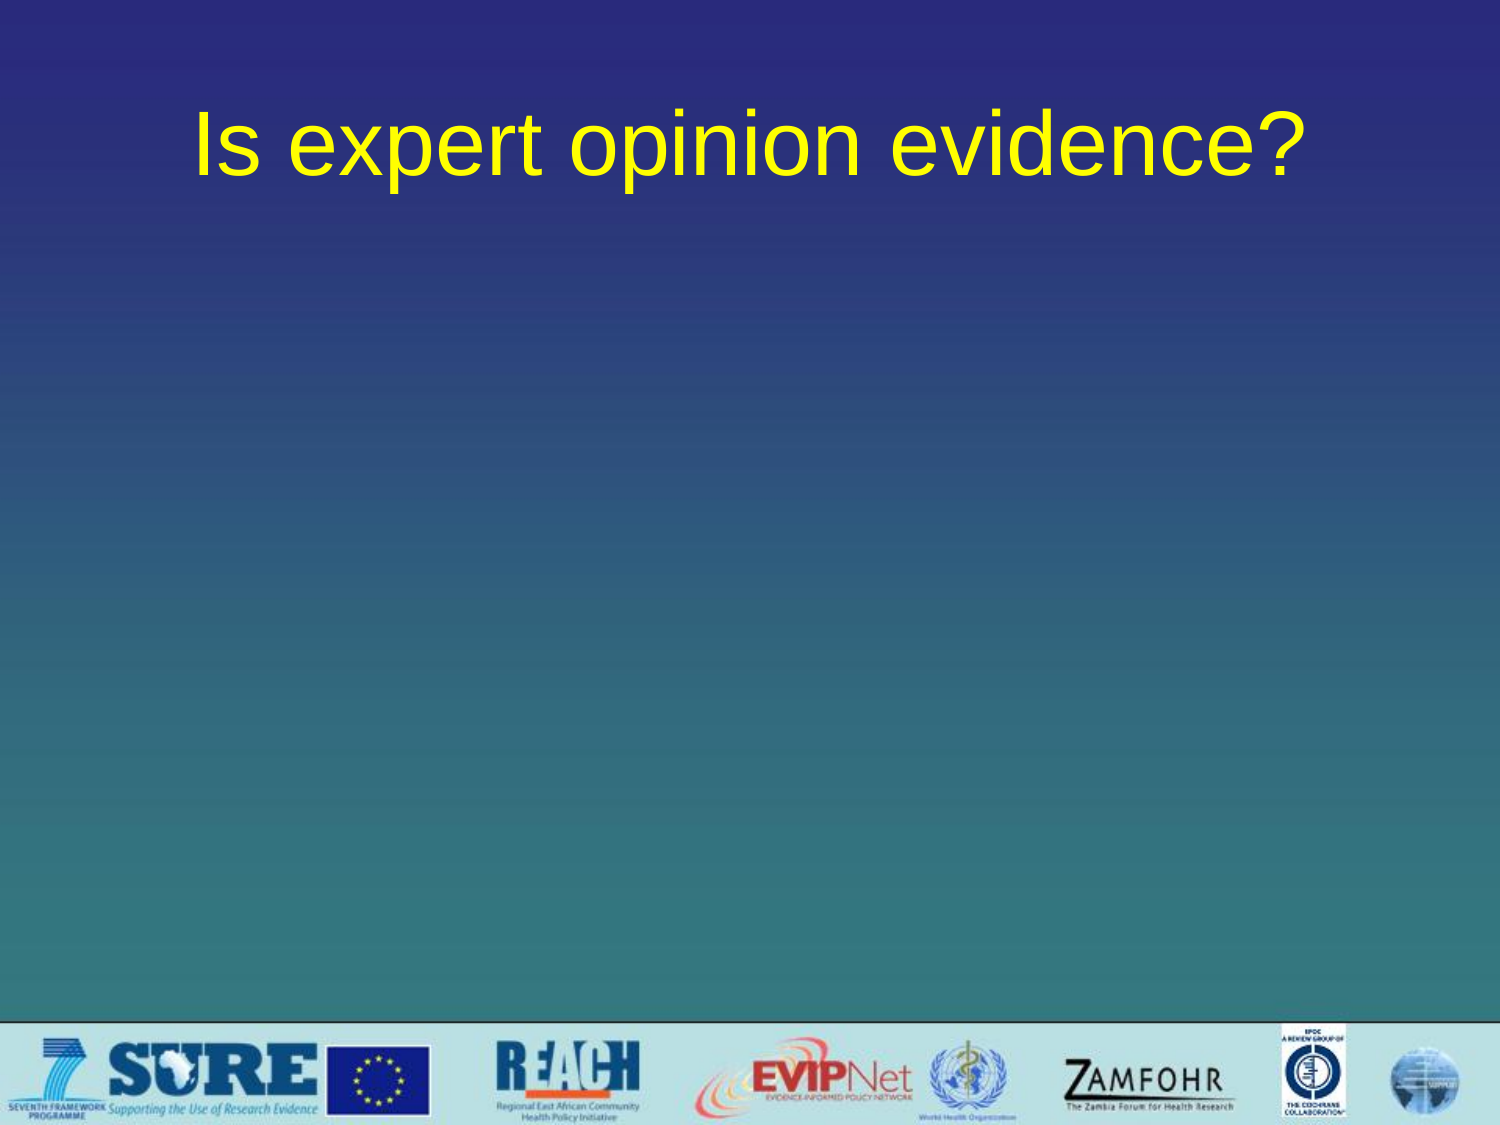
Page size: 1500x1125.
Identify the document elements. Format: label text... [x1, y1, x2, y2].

picture [0, 0, 1500, 1125]
title Is expert opinion evidence? [74, 44, 1426, 233]
